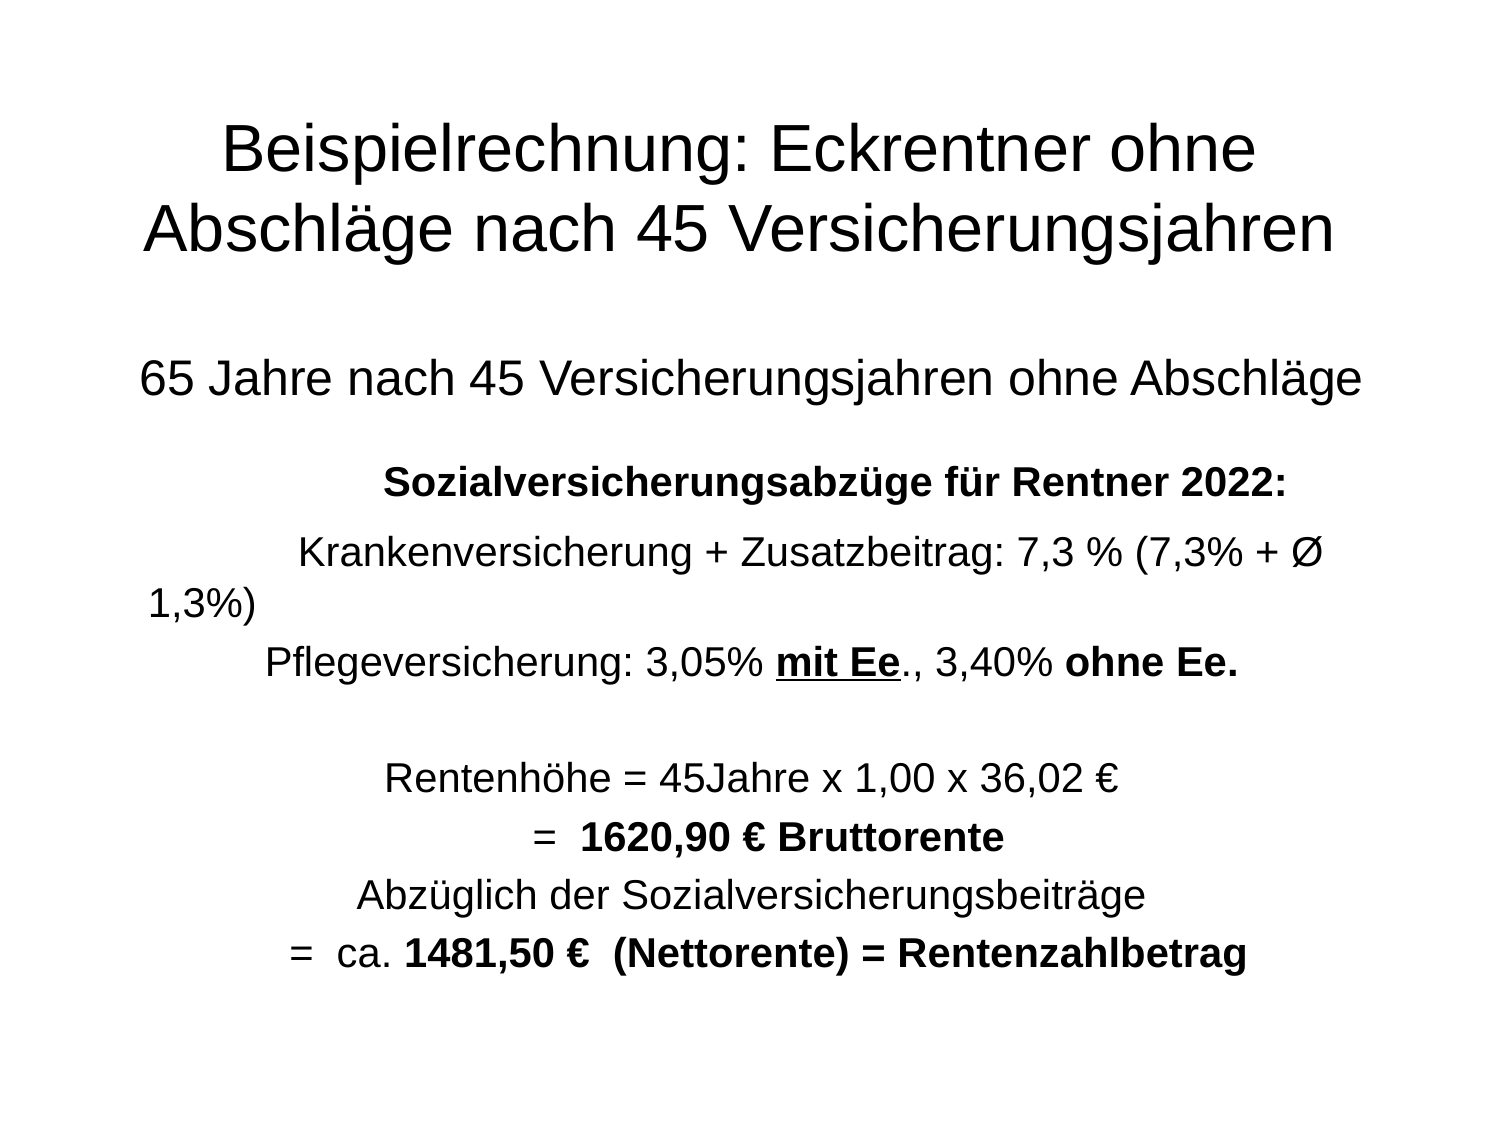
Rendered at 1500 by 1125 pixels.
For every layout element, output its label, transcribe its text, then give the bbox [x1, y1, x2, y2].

list 65 Jahre nach 45 Versicherungsjahren ohne Abschläge Sozialversicherungsabzüge für Rentner 2022: Krankenversicherung + Zusatzbeitrag: 7,3 % (7,3% + Ø 1,3%) Pflegeversicherung: 3,05% mit Ee., 3,40% ohne Ee. Rentenhöhe = 45Jahre x 1,00 x 36,02 € = 1620,90 € Bruttorente Abzüglich der Sozialversicherungsbeiträge = ca. 1481,50 € (Nettorente) = Rentenzahlbetrag [76, 337, 1427, 1000]
title Beispielrechnung: Eckrentner ohne Abschläge nach 45 Versicherungsjahren [64, 77, 1416, 291]
